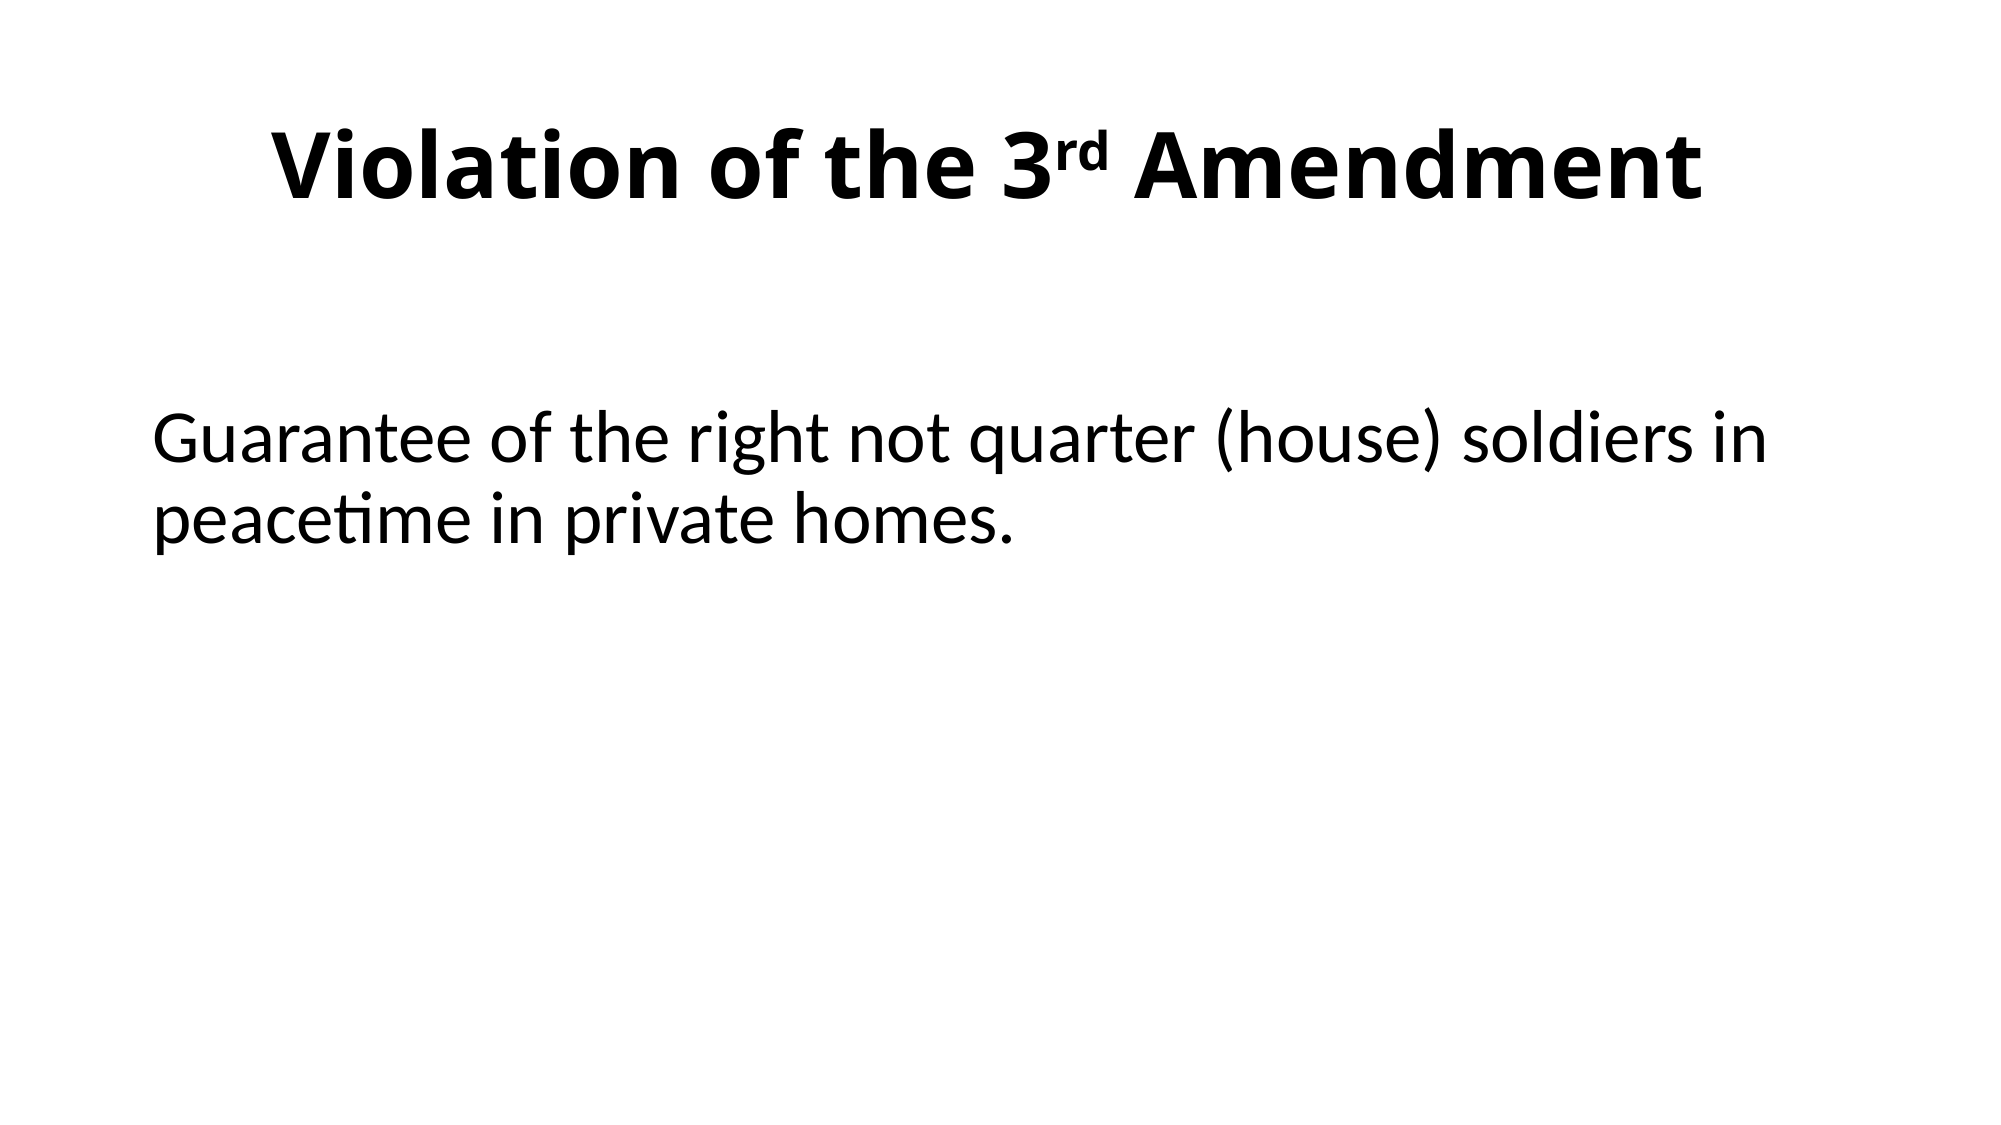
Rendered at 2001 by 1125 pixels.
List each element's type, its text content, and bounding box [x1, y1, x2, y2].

list Guarantee of the right not quarter (house) soldiers in peacetime in private homes. [137, 299, 1863, 1014]
title Violation of the 3rd Amendment [137, 59, 1863, 278]
